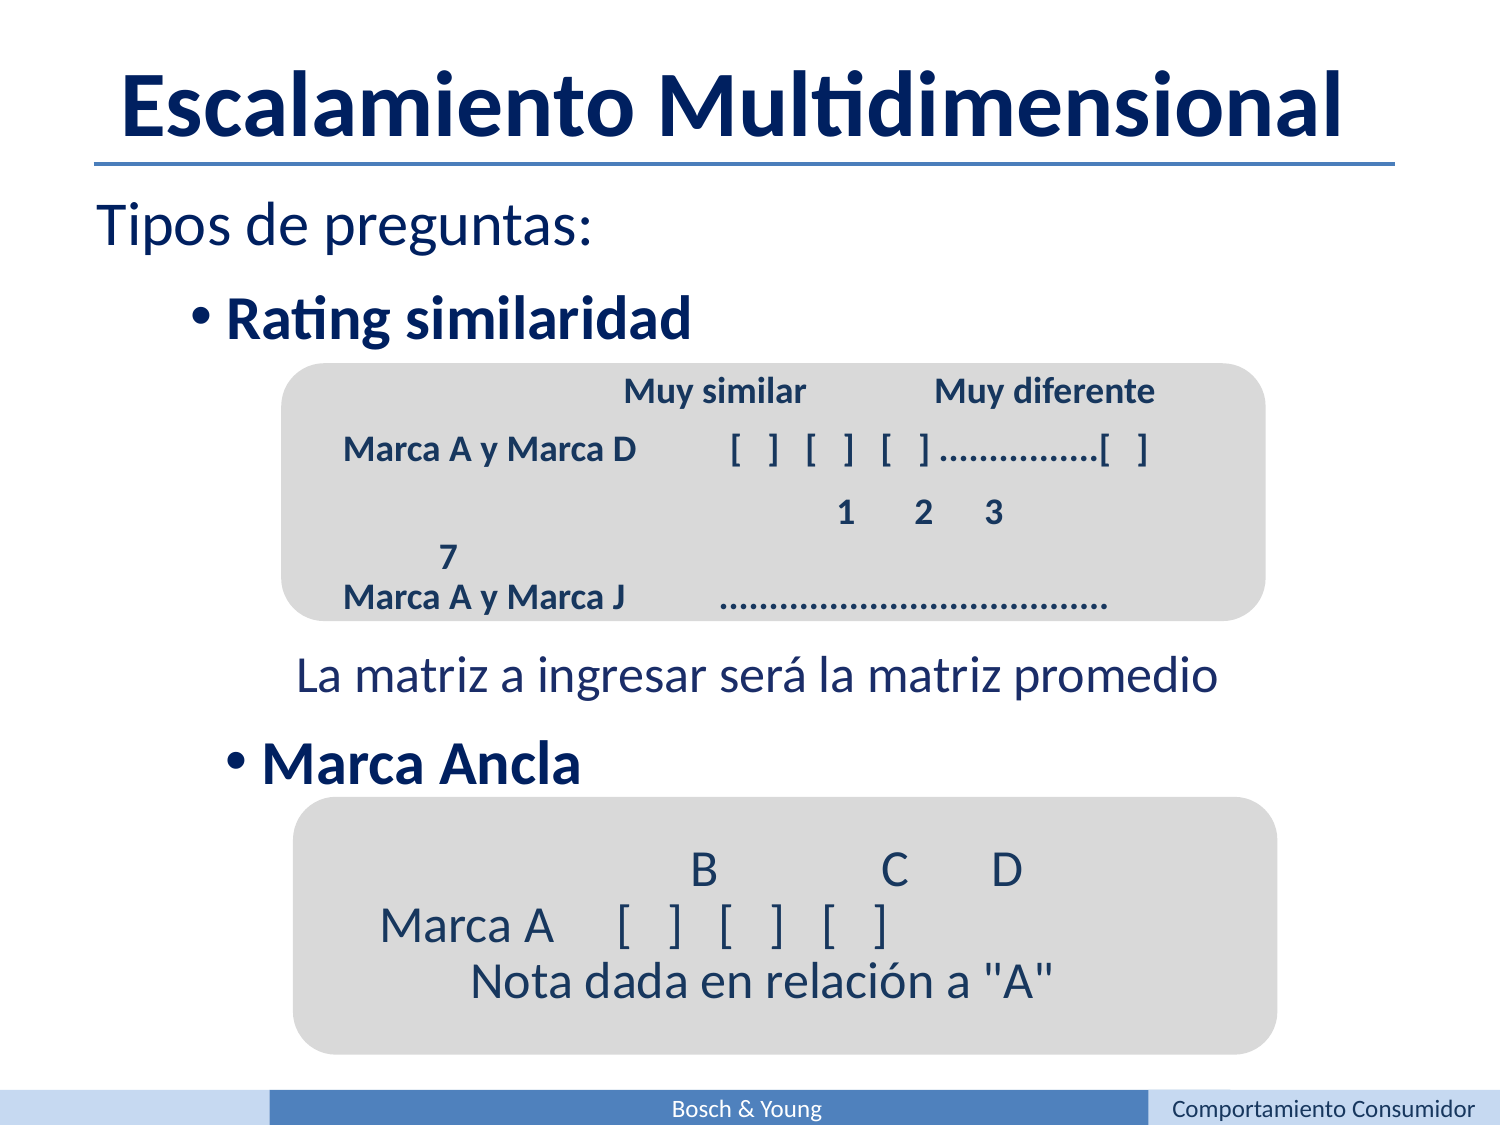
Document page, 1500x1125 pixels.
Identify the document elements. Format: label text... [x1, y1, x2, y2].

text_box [280, 362, 1266, 622]
text_box B C D Marca A [ ] [ ] [ ] Nota dada en relación a "A" [290, 794, 1280, 1057]
text_box Comportamiento Consumidor [1146, 1088, 1500, 1125]
text_box Bosch & Young [272, 1088, 1146, 1125]
text_box La matriz a ingresar será la matriz promedio [281, 632, 1325, 710]
text_box Escalamiento Multidimensional [46, 35, 1418, 163]
text_box Rating similaridad [175, 269, 844, 360]
text_box Marca Ancla [210, 714, 739, 805]
text_box [0, 1088, 272, 1125]
text_box Tipos de preguntas: [81, 175, 786, 266]
